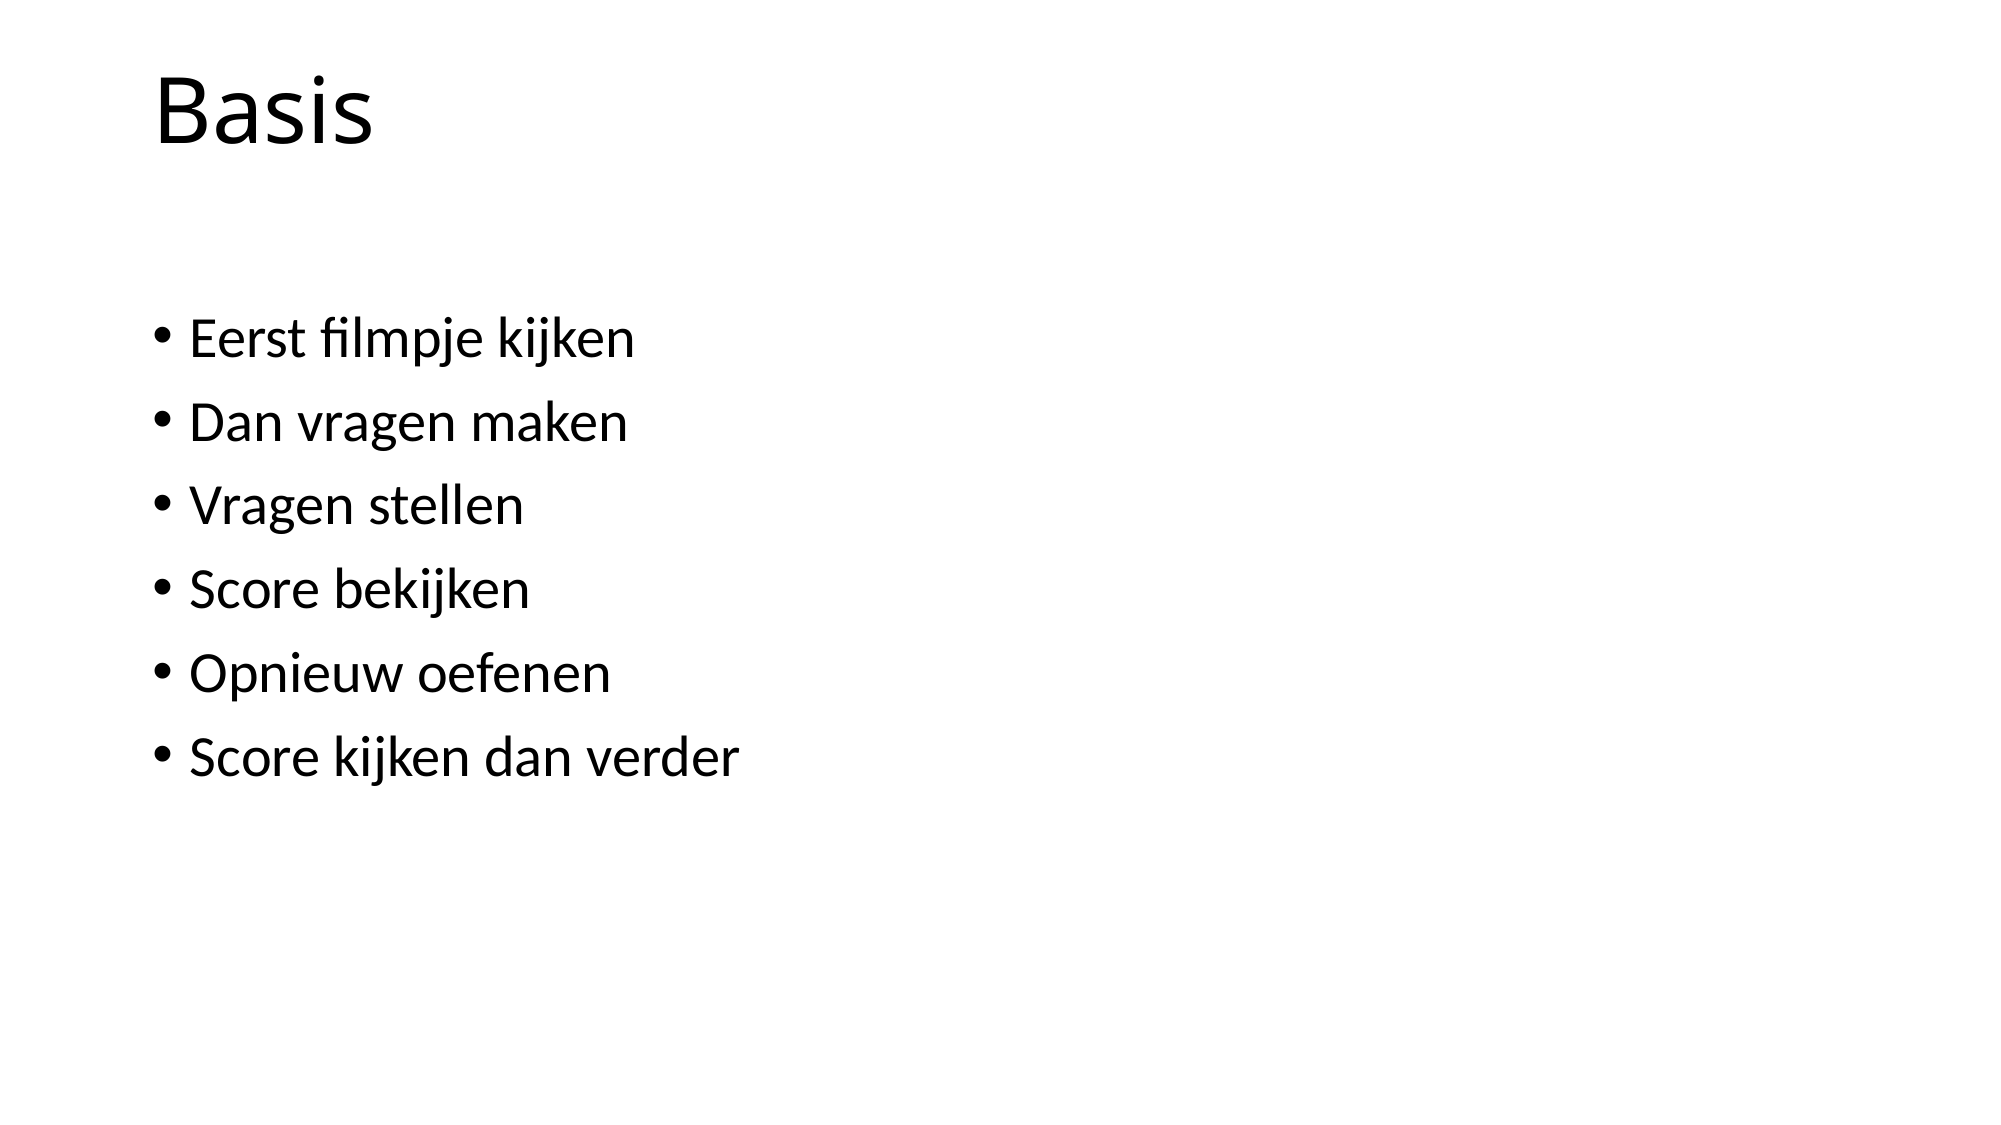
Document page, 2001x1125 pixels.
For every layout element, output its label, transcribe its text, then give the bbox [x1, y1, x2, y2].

list Eerst filmpje kijken Dan vragen maken Vragen stellen Score bekijken Opnieuw oefenen Score kijken dan verder [137, 299, 1863, 1014]
title Basis [137, 59, 1863, 278]
